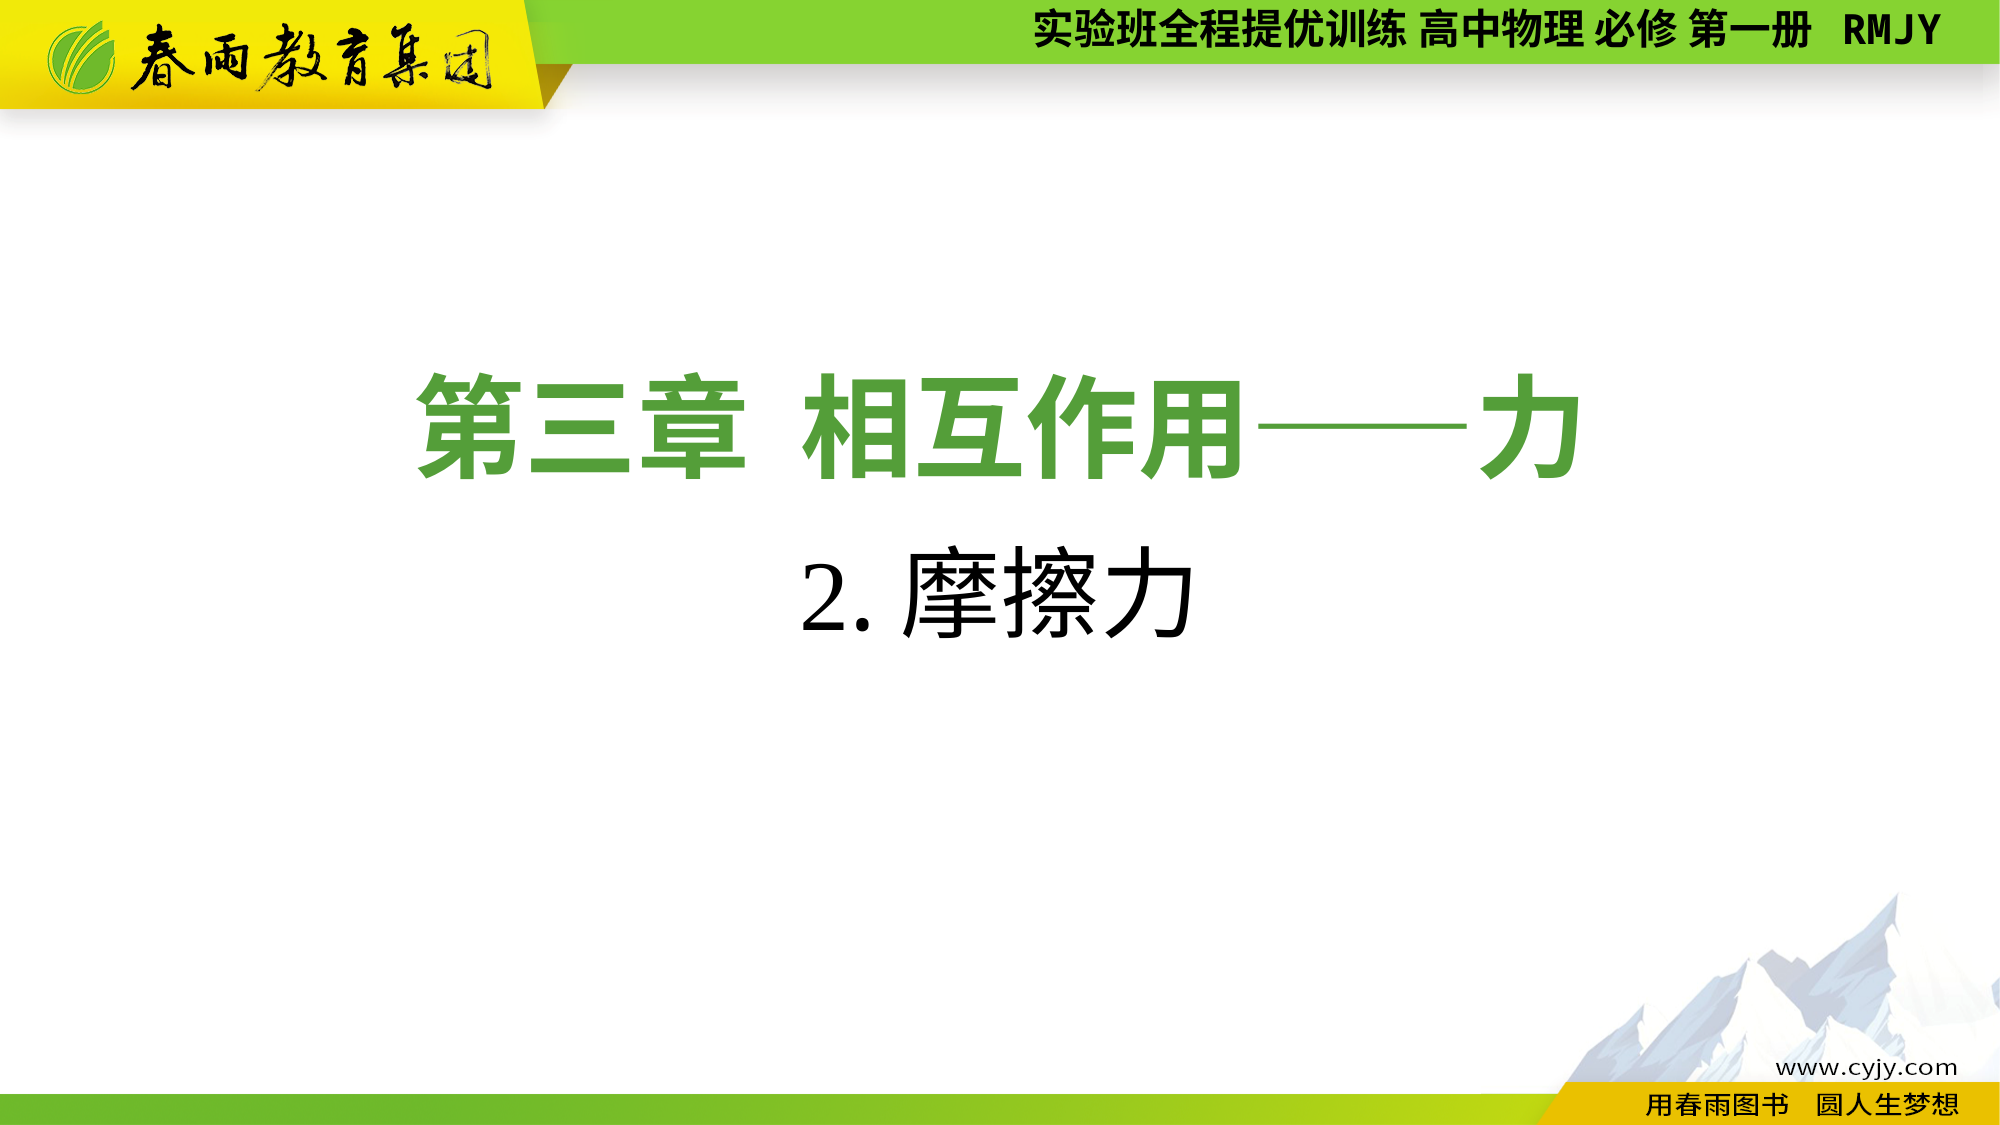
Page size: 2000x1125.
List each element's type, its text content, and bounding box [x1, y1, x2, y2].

text_box 第三章 相互作用——力 [54, 282, 1946, 462]
text_box 2.摩擦力 [54, 462, 1946, 658]
picture [0, 0, 2000, 1125]
